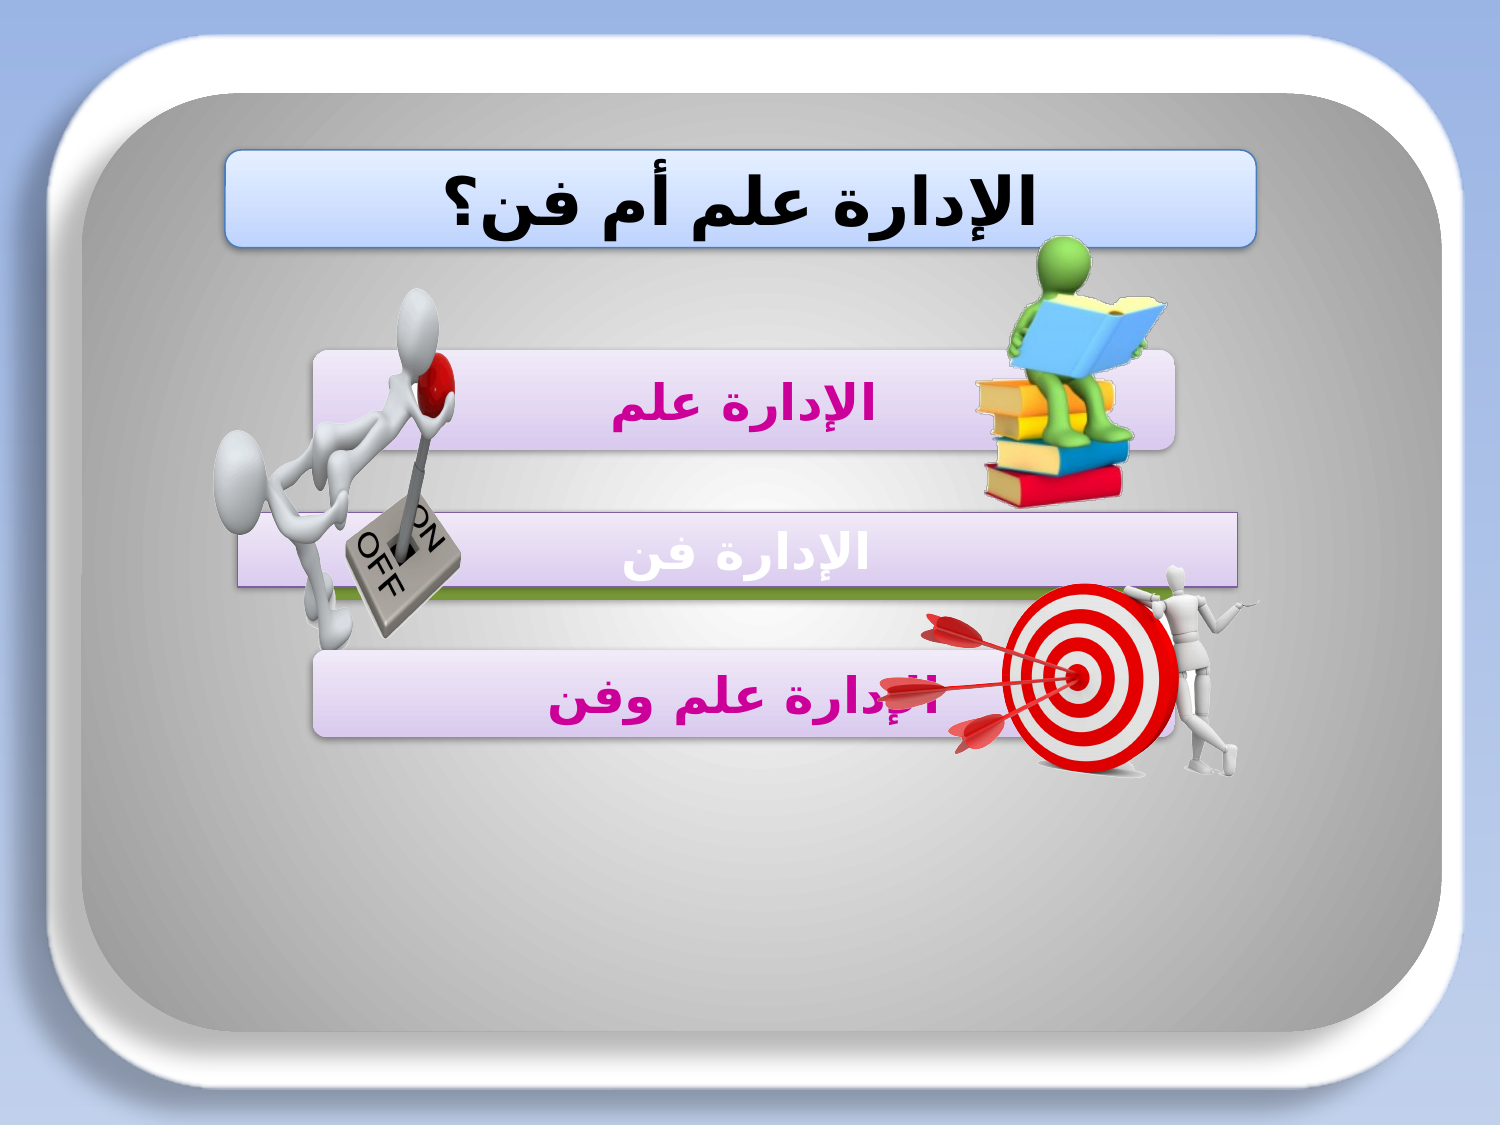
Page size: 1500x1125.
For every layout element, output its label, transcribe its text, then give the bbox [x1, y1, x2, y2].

text_box [49, 34, 1468, 1089]
text_box [79, 91, 1444, 1034]
text_box [0, 0, 1500, 1125]
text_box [312, 537, 1301, 820]
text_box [312, 174, 1211, 273]
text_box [187, 274, 1238, 663]
text_box الإدارة علم أم فن؟ [224, 149, 1258, 249]
